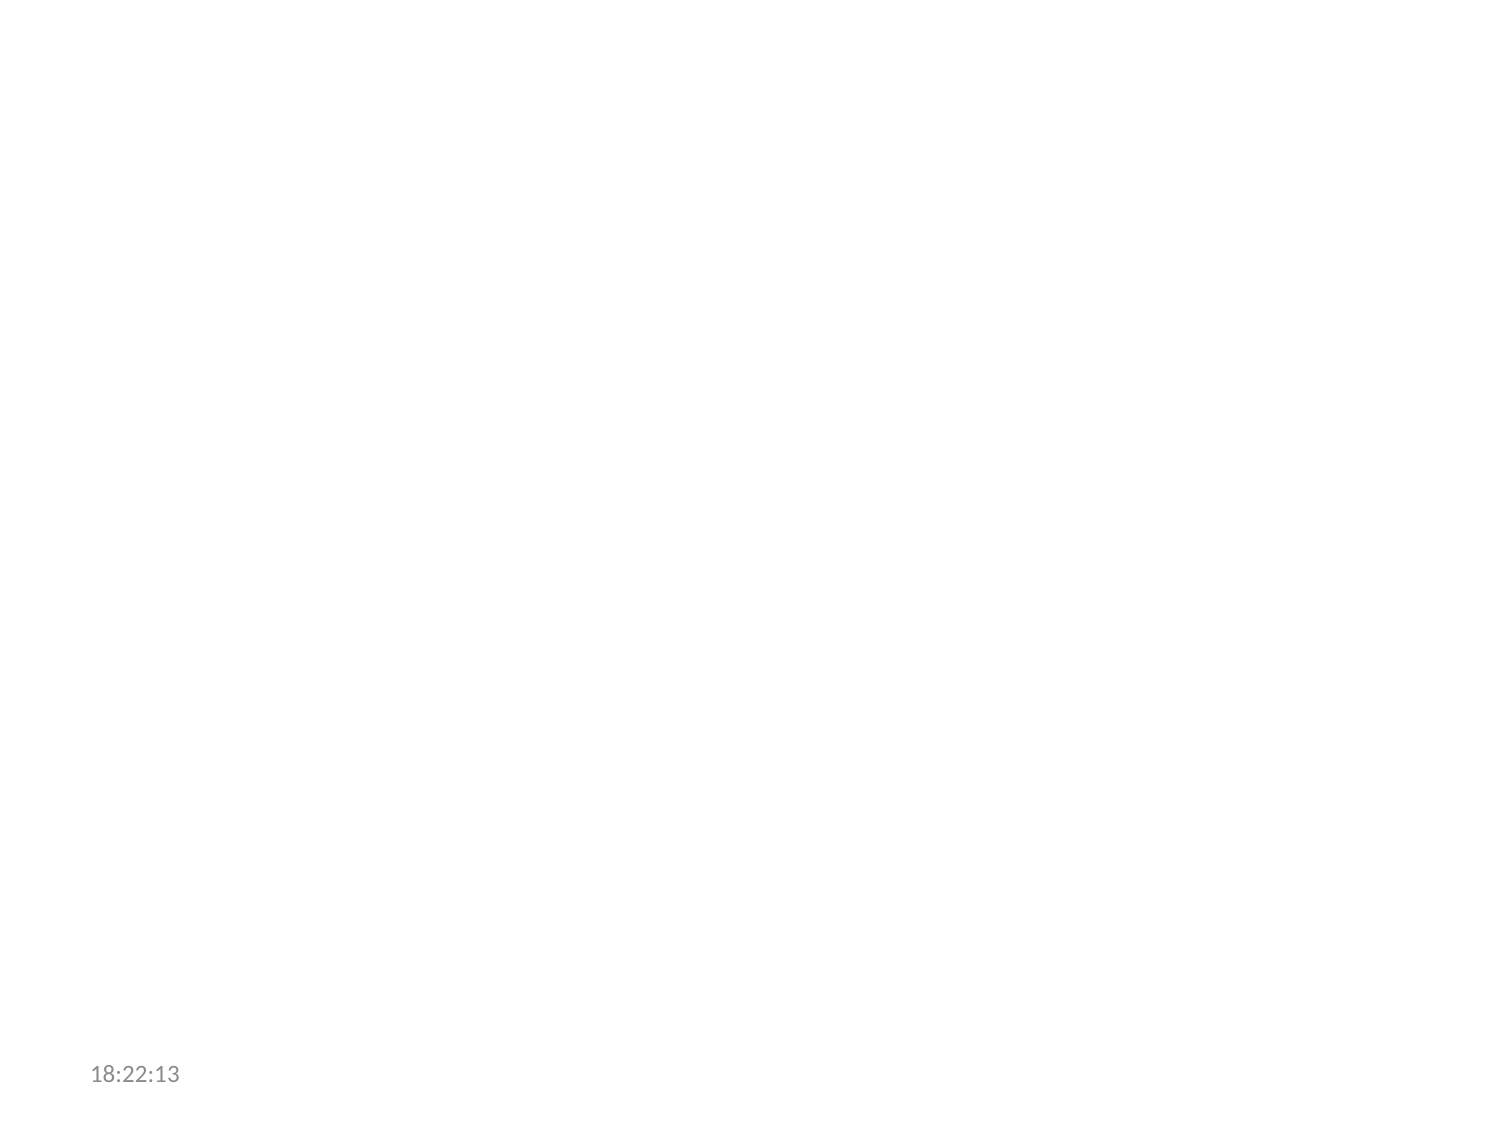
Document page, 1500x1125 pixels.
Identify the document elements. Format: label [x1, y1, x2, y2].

slide_number [75, 1042, 425, 1103]
